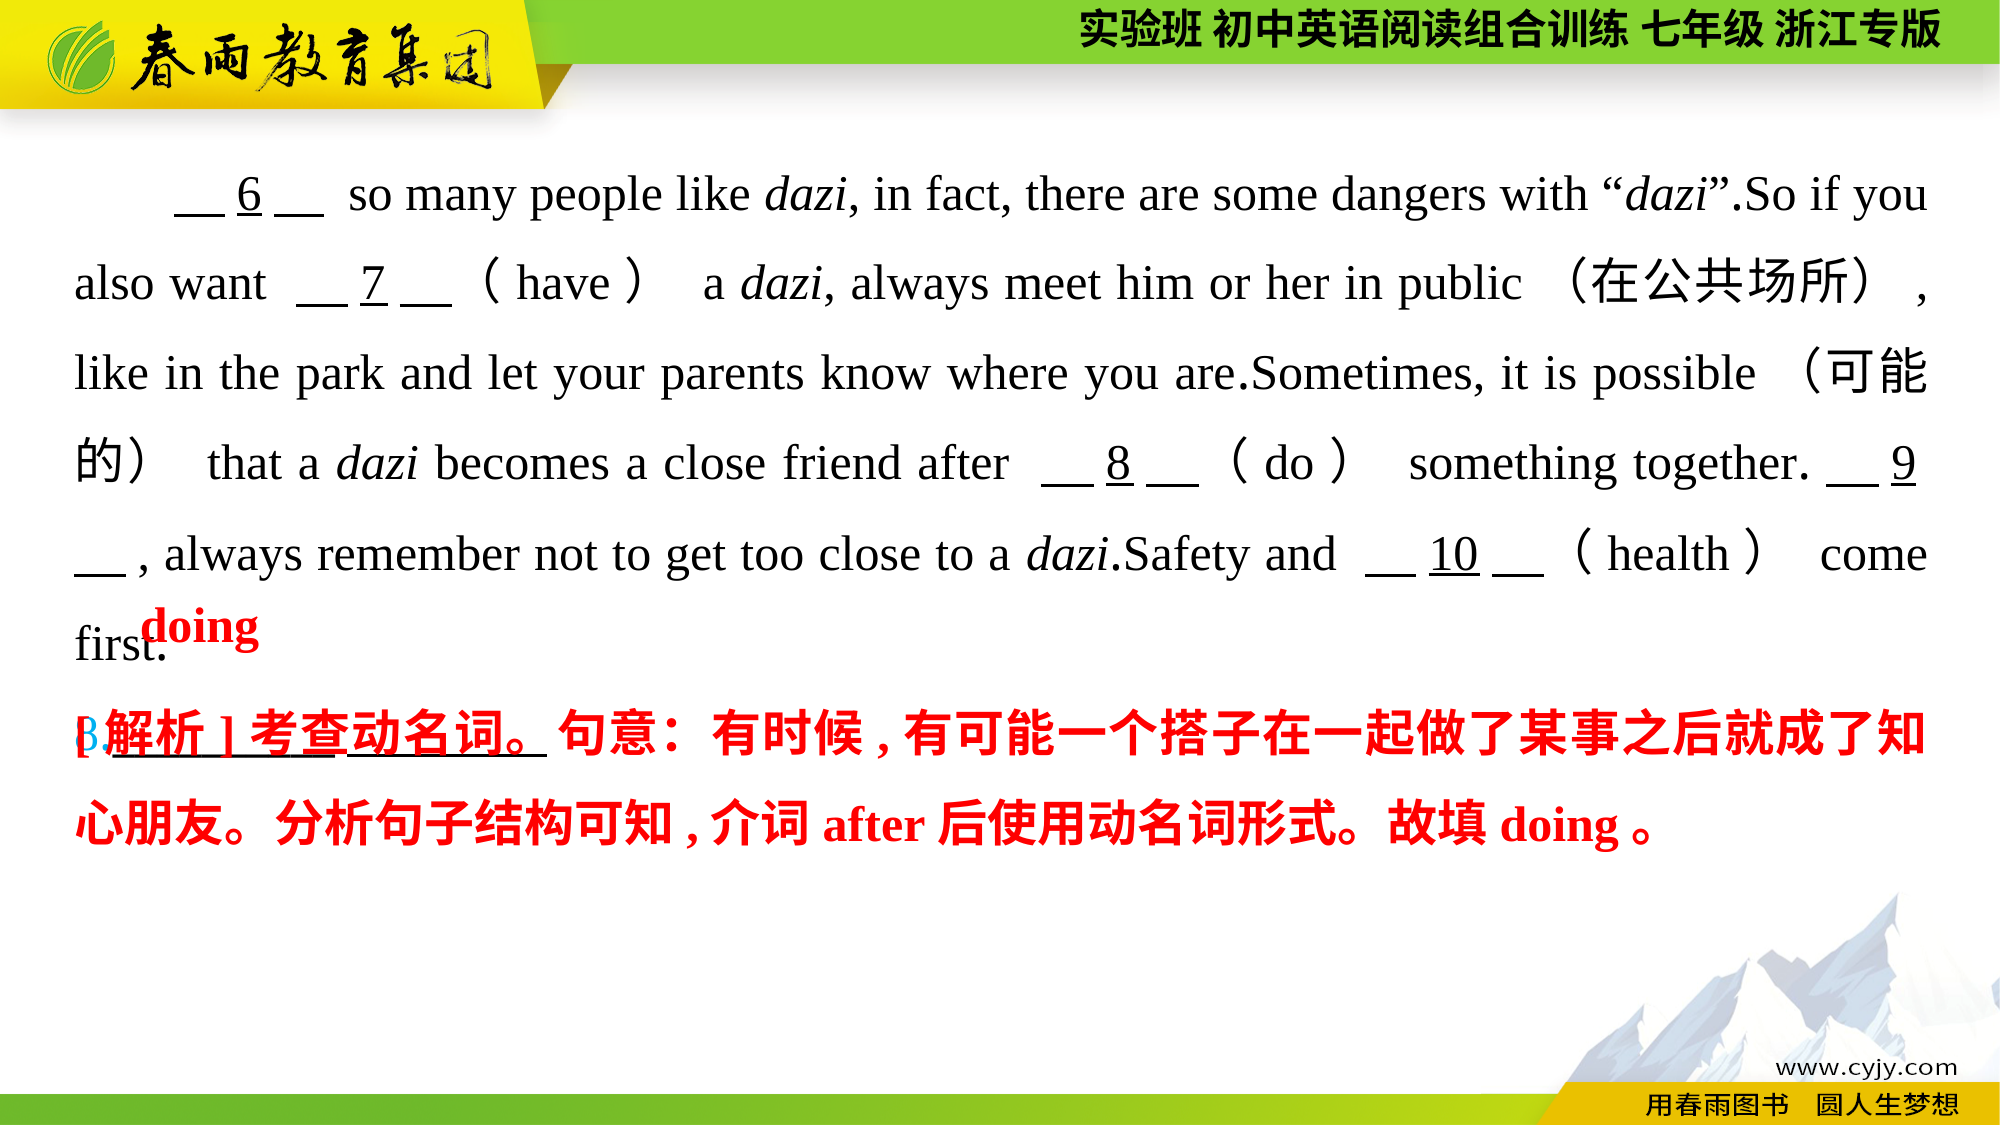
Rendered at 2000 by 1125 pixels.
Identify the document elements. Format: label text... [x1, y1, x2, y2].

picture [0, 0, 2000, 1125]
list 6 so many people like dazi, in fact, there are some dangers with “dazi”.So if you also want 7 （have） a dazi, always meet him or her in public（在公共场所）, like in the park and let your parents know where you are.Sometimes, it is possible（可能的） that a dazi becomes a close friend after 8 （do） something together. 9 , always remember not to get too close to a dazi.Safety and 10 （health） come first. 8.__________ [59, 122, 1944, 664]
text_box doing [124, 584, 275, 660]
text_box [解析]考查动名词。句意：有时候,有可能一个搭子在一起做了某事之后就成了知心朋友。分析句子结构可知,介词after后使用动名词形式。故填doing。 [59, 664, 1944, 860]
